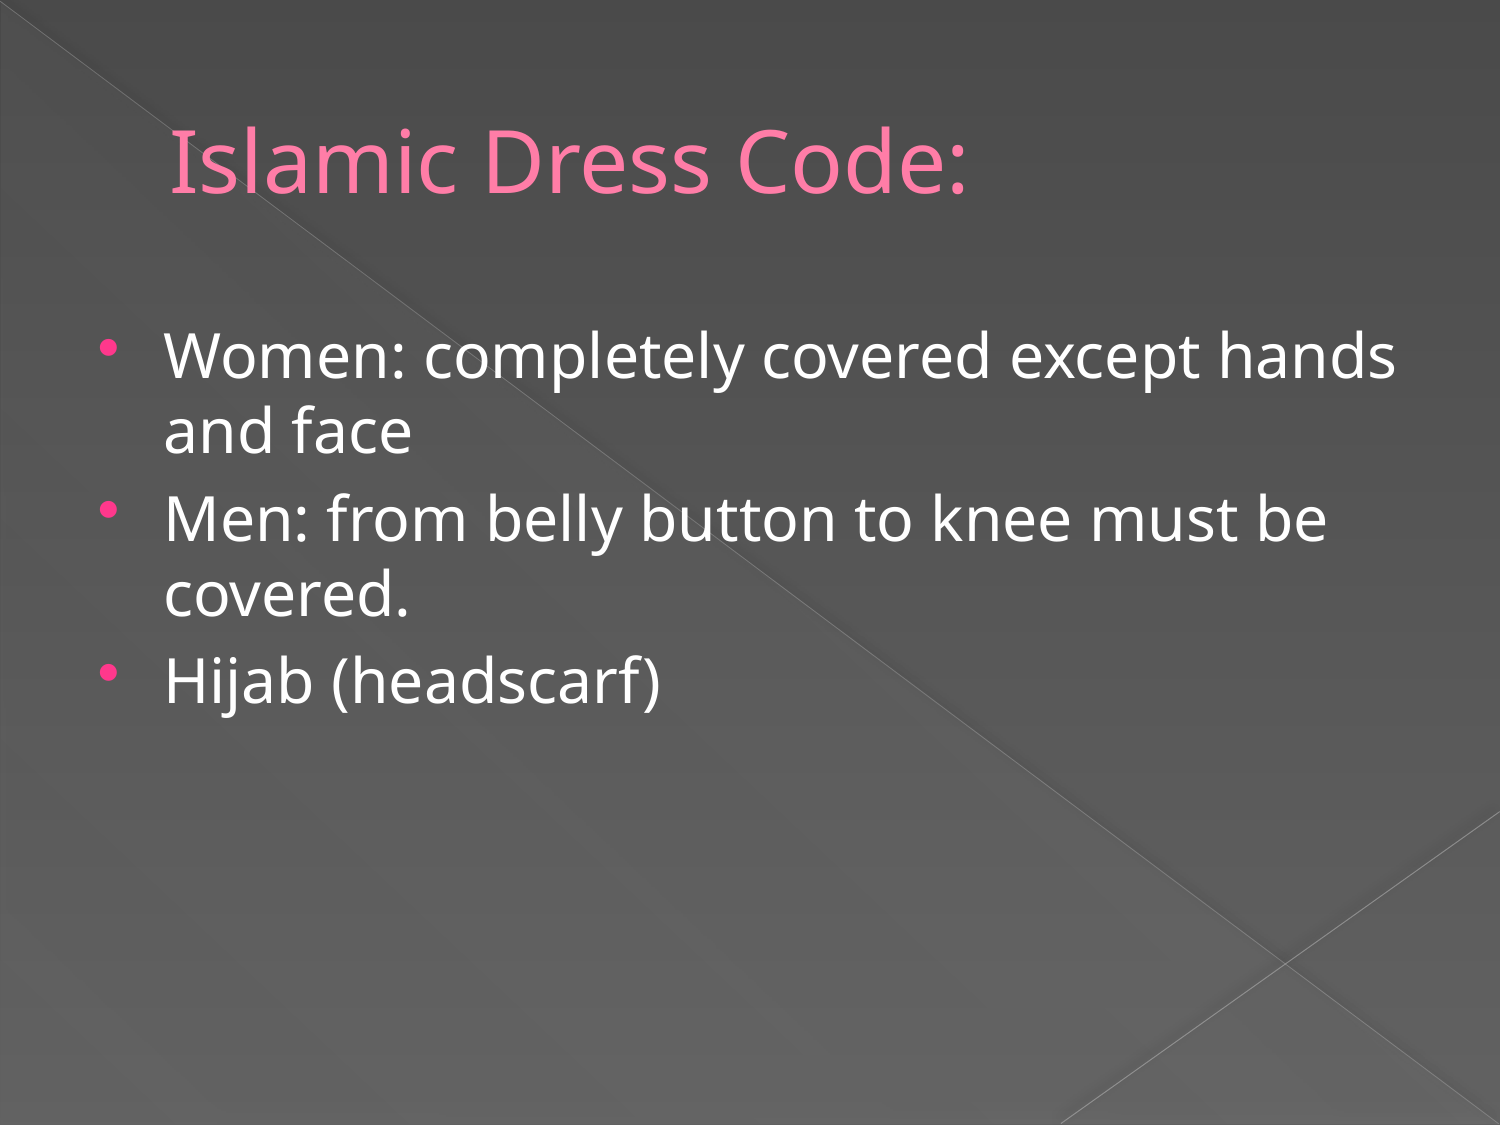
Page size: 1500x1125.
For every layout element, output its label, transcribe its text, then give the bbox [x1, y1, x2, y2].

list Women: completely covered except hands and face Men: from belly button to knee must be covered. Hijab (headscarf) [75, 308, 1425, 1059]
title Islamic Dress Code: [75, 43, 1425, 274]
